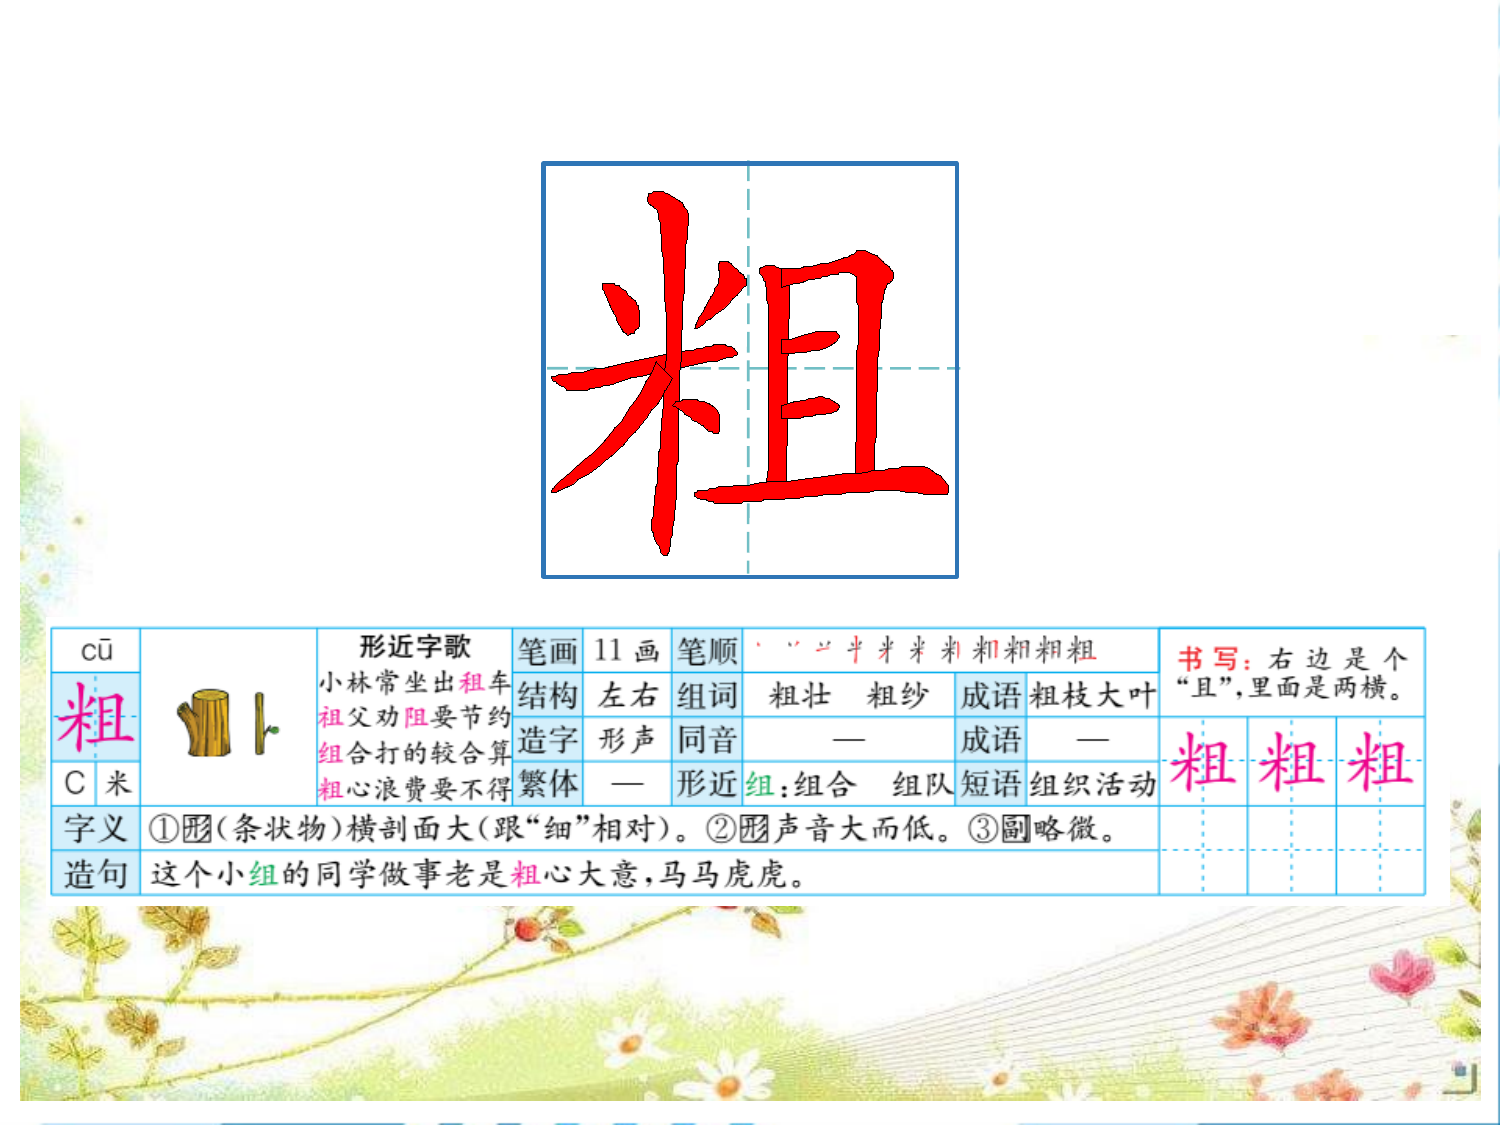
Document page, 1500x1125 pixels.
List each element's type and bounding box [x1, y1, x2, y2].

text_box [543, 160, 961, 577]
picture [0, 0, 1500, 1125]
